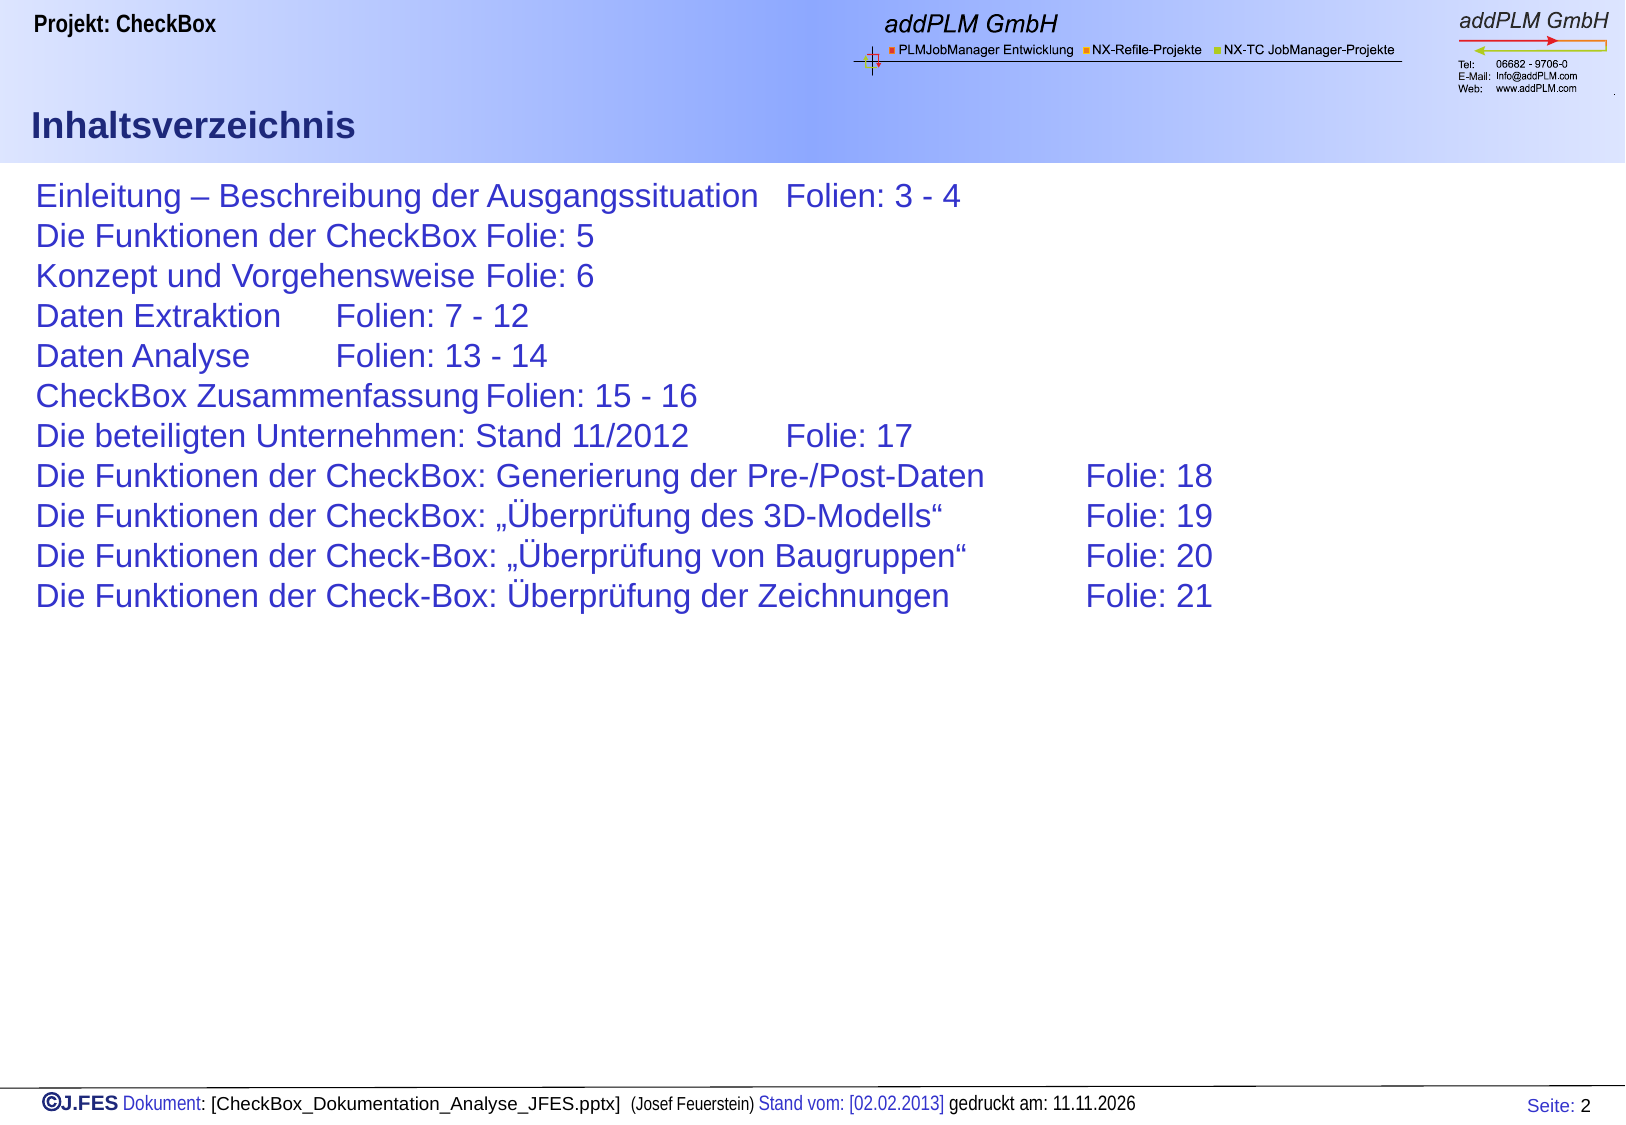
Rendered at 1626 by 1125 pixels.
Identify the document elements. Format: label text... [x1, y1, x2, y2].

text_box Einleitung – Beschreibung der Ausgangssituation Folien: 3 - 4 Die Funktionen der CheckBox Folie: 5 Konzept und Vorgehensweise Folie: 6 Daten Extraktion Folien: 7 - 12 Daten Analyse Folien: 13 - 14 CheckBox Zusammenfassung Folien: 15 - 16 Die beteiligten Unternehmen: Stand 11/2012 Folie: 17 Die Funktionen der CheckBox: Generierung der Pre-/Post-Daten Folie: 18 Die Funktionen der CheckBox: „Überprüfung des 3D-Modells“ Folie: 19 Die Funktionen der Check-Box: „Überprüfung von Baugruppen“ Folie: 20 Die Funktionen der Check-Box: Überprüfung der Zeichnungen Folie: 21 [20, 167, 1605, 621]
title Inhaltsverzeichnis [30, 73, 1600, 147]
